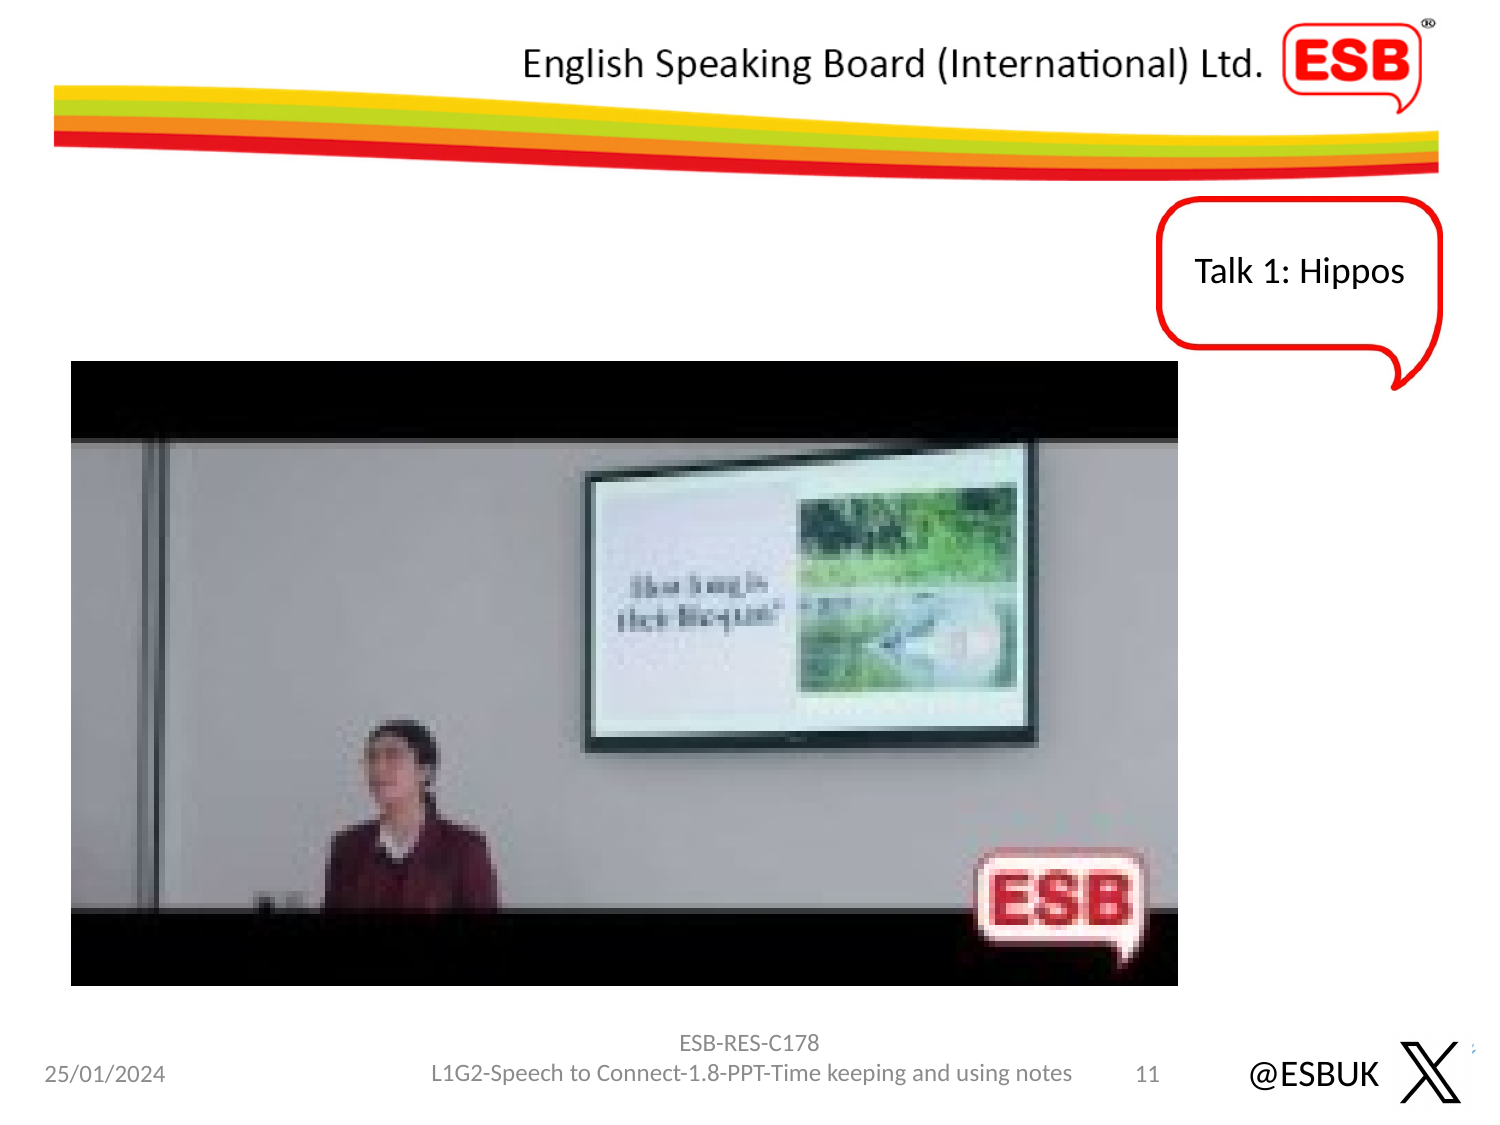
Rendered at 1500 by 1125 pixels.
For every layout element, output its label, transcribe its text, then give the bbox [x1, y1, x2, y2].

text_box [70, 360, 1179, 987]
picture [1156, 196, 1443, 391]
picture [1392, 1029, 1476, 1116]
slide_number 11 [930, 1042, 1176, 1103]
picture [0, 0, 1500, 189]
footer ESB-RES-C178 L1G2-Speech to Connect-1.8-PPT-Time keeping and using notes [395, 1011, 1110, 1103]
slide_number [29, 1042, 367, 1103]
